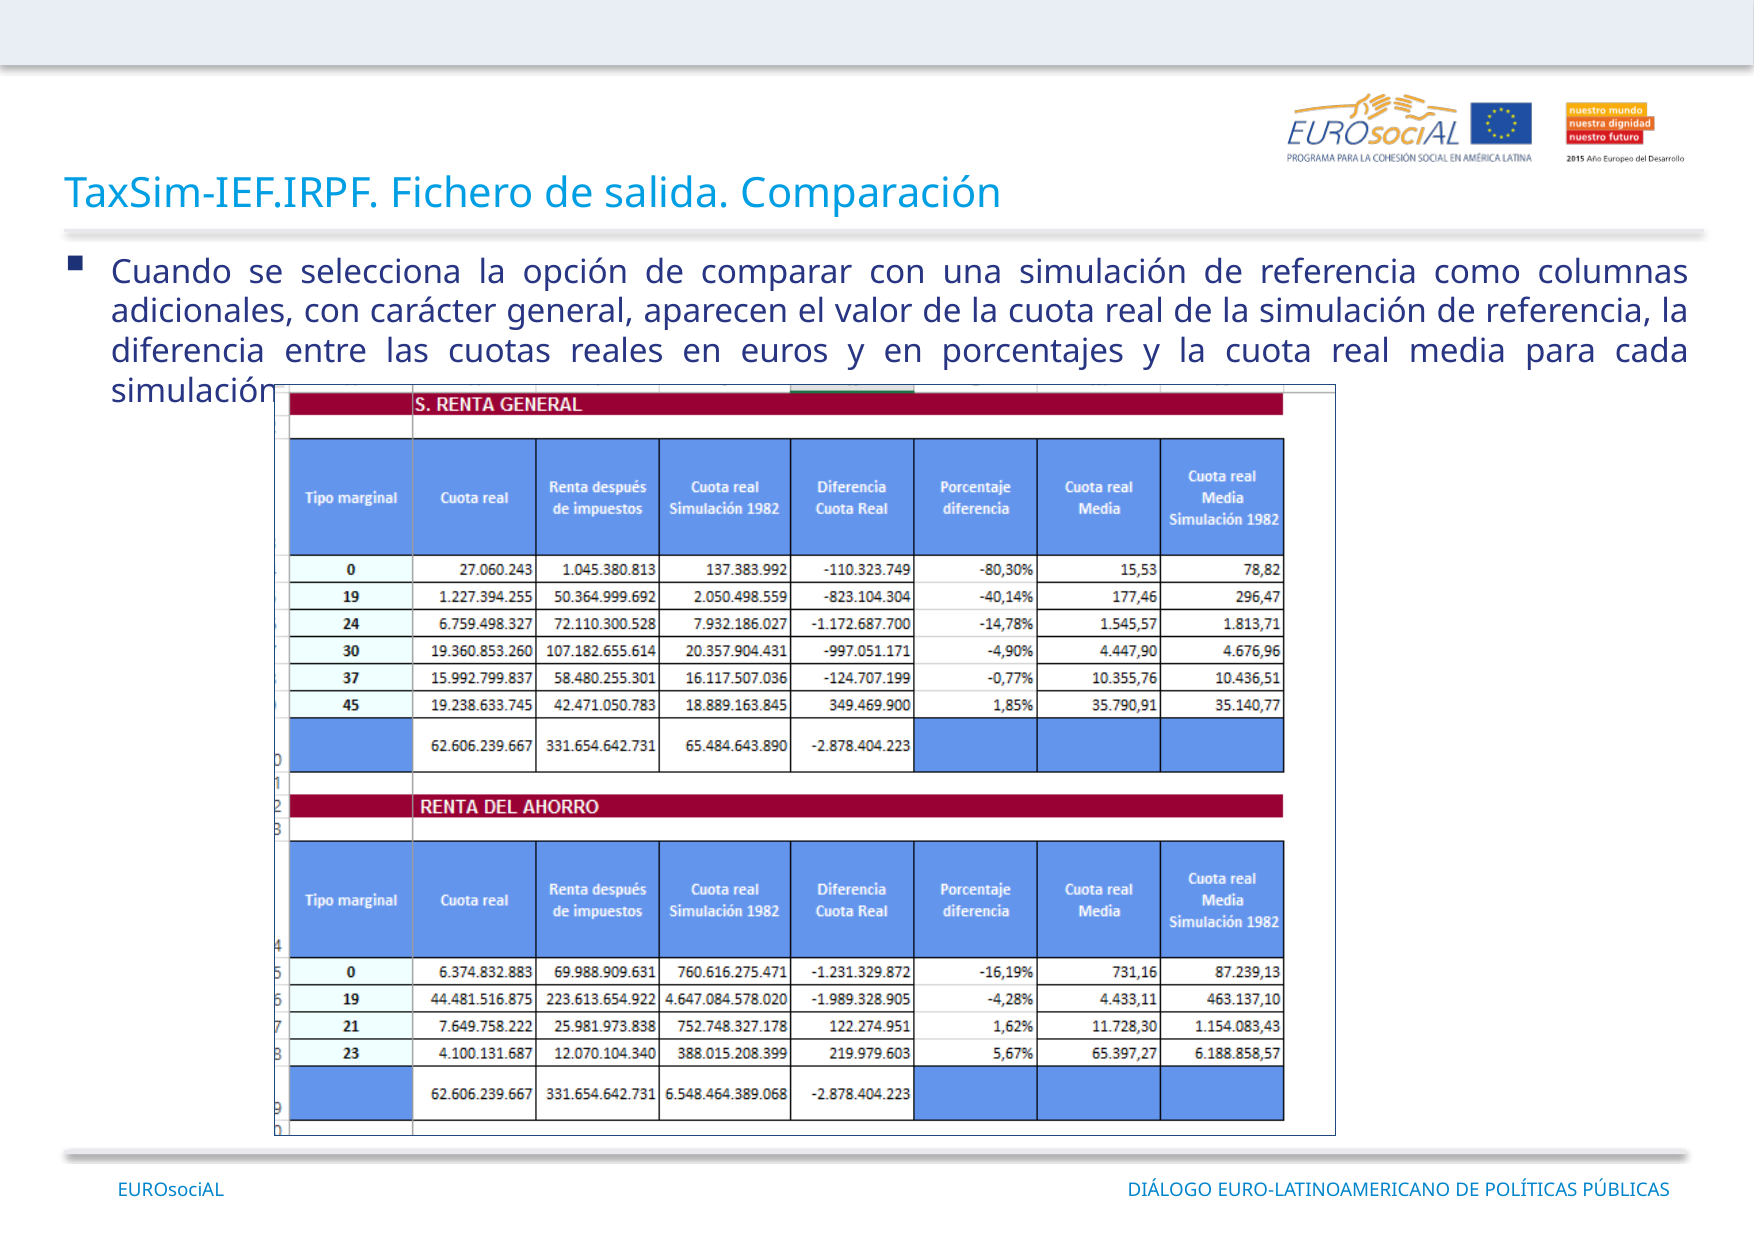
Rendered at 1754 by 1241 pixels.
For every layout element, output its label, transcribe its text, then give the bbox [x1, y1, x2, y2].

picture [273, 383, 1336, 1136]
text_box Cuando se selecciona la opción de comparar con una simulación de referencia como columnas adicionales, con carácter general, aparecen el valor de la cuota real de la simulación de referencia, la diferencia entre las cuotas reales en euros y en porcentajes y la cuota real media para cada simulación. [64, 242, 1692, 455]
picture [1278, 88, 1692, 173]
text_box TaxSim-IEF.IRPF. Fichero de salida. Comparación [49, 158, 1628, 233]
